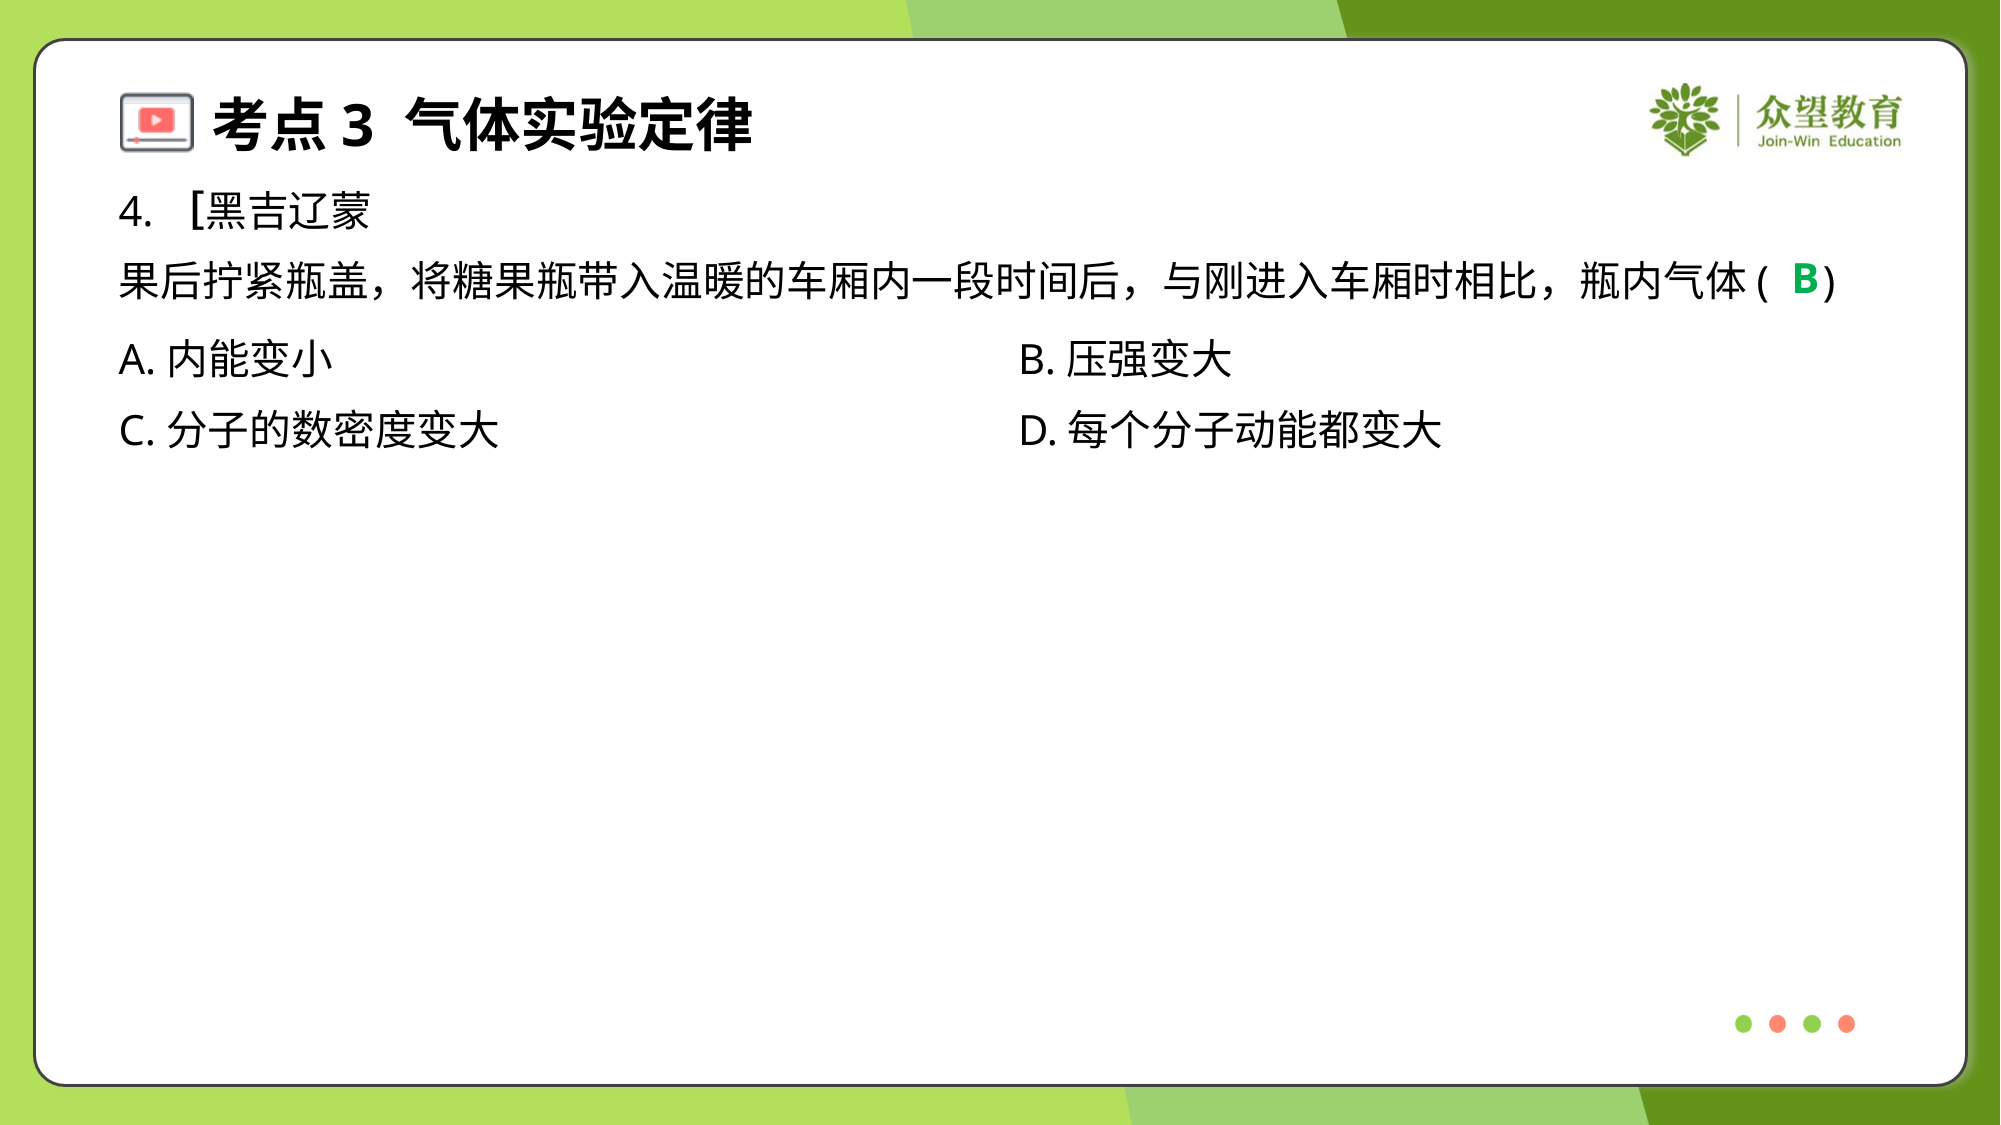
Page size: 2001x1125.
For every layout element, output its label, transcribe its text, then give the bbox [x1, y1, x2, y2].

text_box B [1776, 231, 1835, 296]
picture [0, 0, 2000, 1125]
text_box A.内能变小 B.压强变大 C.分子的数密度变大 D.每个分子动能都变大 [118, 307, 1883, 447]
